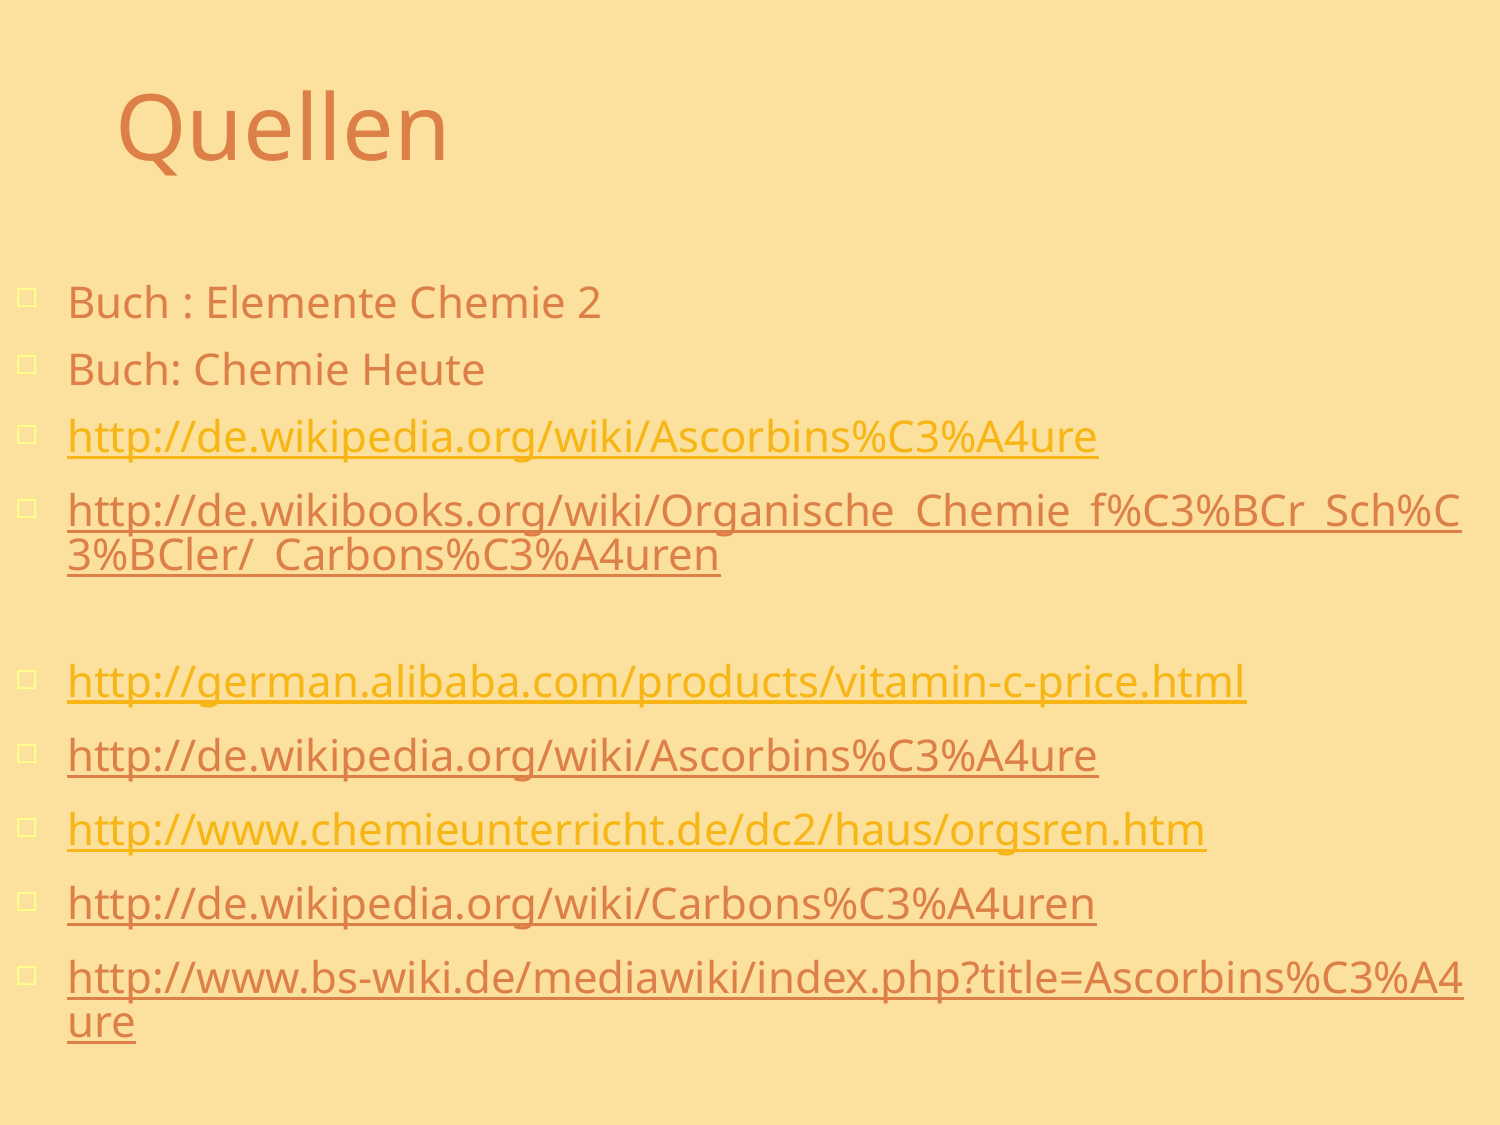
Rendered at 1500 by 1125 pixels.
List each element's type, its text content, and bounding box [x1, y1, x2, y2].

title Quellen [100, 42, 1438, 206]
list Buch : Elemente Chemie 2 Buch: Chemie Heute http://de.wikipedia.org/wiki/Ascorbins%C3%A4ure http://de.wikibooks.org/wiki/Organische_Chemie_f%C3%BCr_Sch%C3%BCler/_Carbons%C3%A4uren http://german.alibaba.com/products/vitamin-c-price.html http://de.wikipedia.org/wiki/Ascorbins%C3%A4ure http://www.chemieunterricht.de/dc2/haus/orgsren.htm http://de.wikipedia.org/wiki/Carbons%C3%A4uren http://www.bs-wiki.de/mediawiki/index.php?title=Ascorbins%C3%A4ure [0, 266, 1500, 1005]
